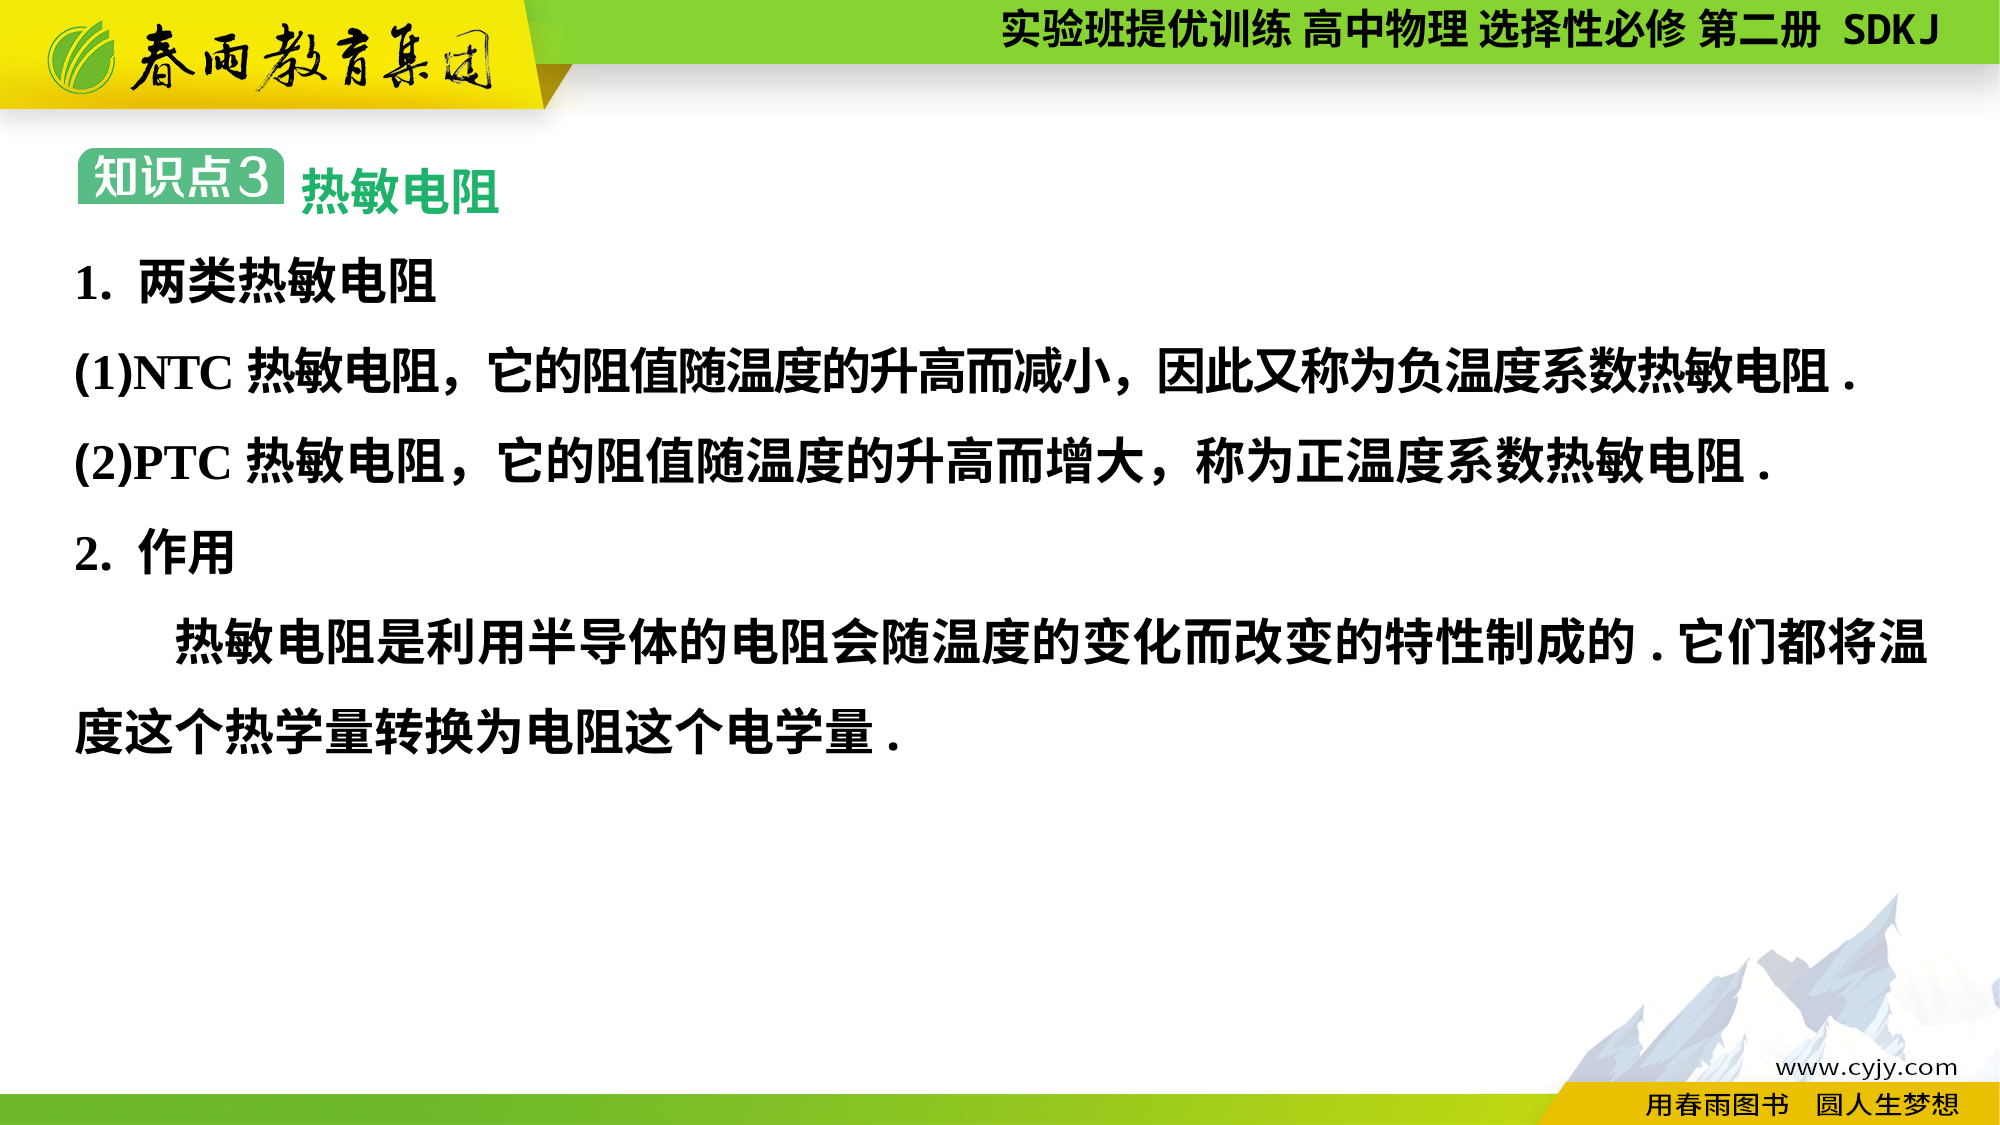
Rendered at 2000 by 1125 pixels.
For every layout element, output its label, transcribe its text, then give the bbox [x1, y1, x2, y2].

list 热敏电阻 1. 两类热敏电阻 (1)NTC热敏电阻，它的阻值随温度的升高而减小，因此又称为负温度系数热敏电阻. (2)PTC热敏电阻，它的阻值随温度的升高而增大，称为正温度系数热敏电阻. 2. 作用 热敏电阻是利用半导体的电阻会随温度的变化而改变的特性制成的.它们都将温度这个热学量转换为电阻这个电学量. [59, 122, 1944, 774]
picture [0, 0, 2000, 1125]
